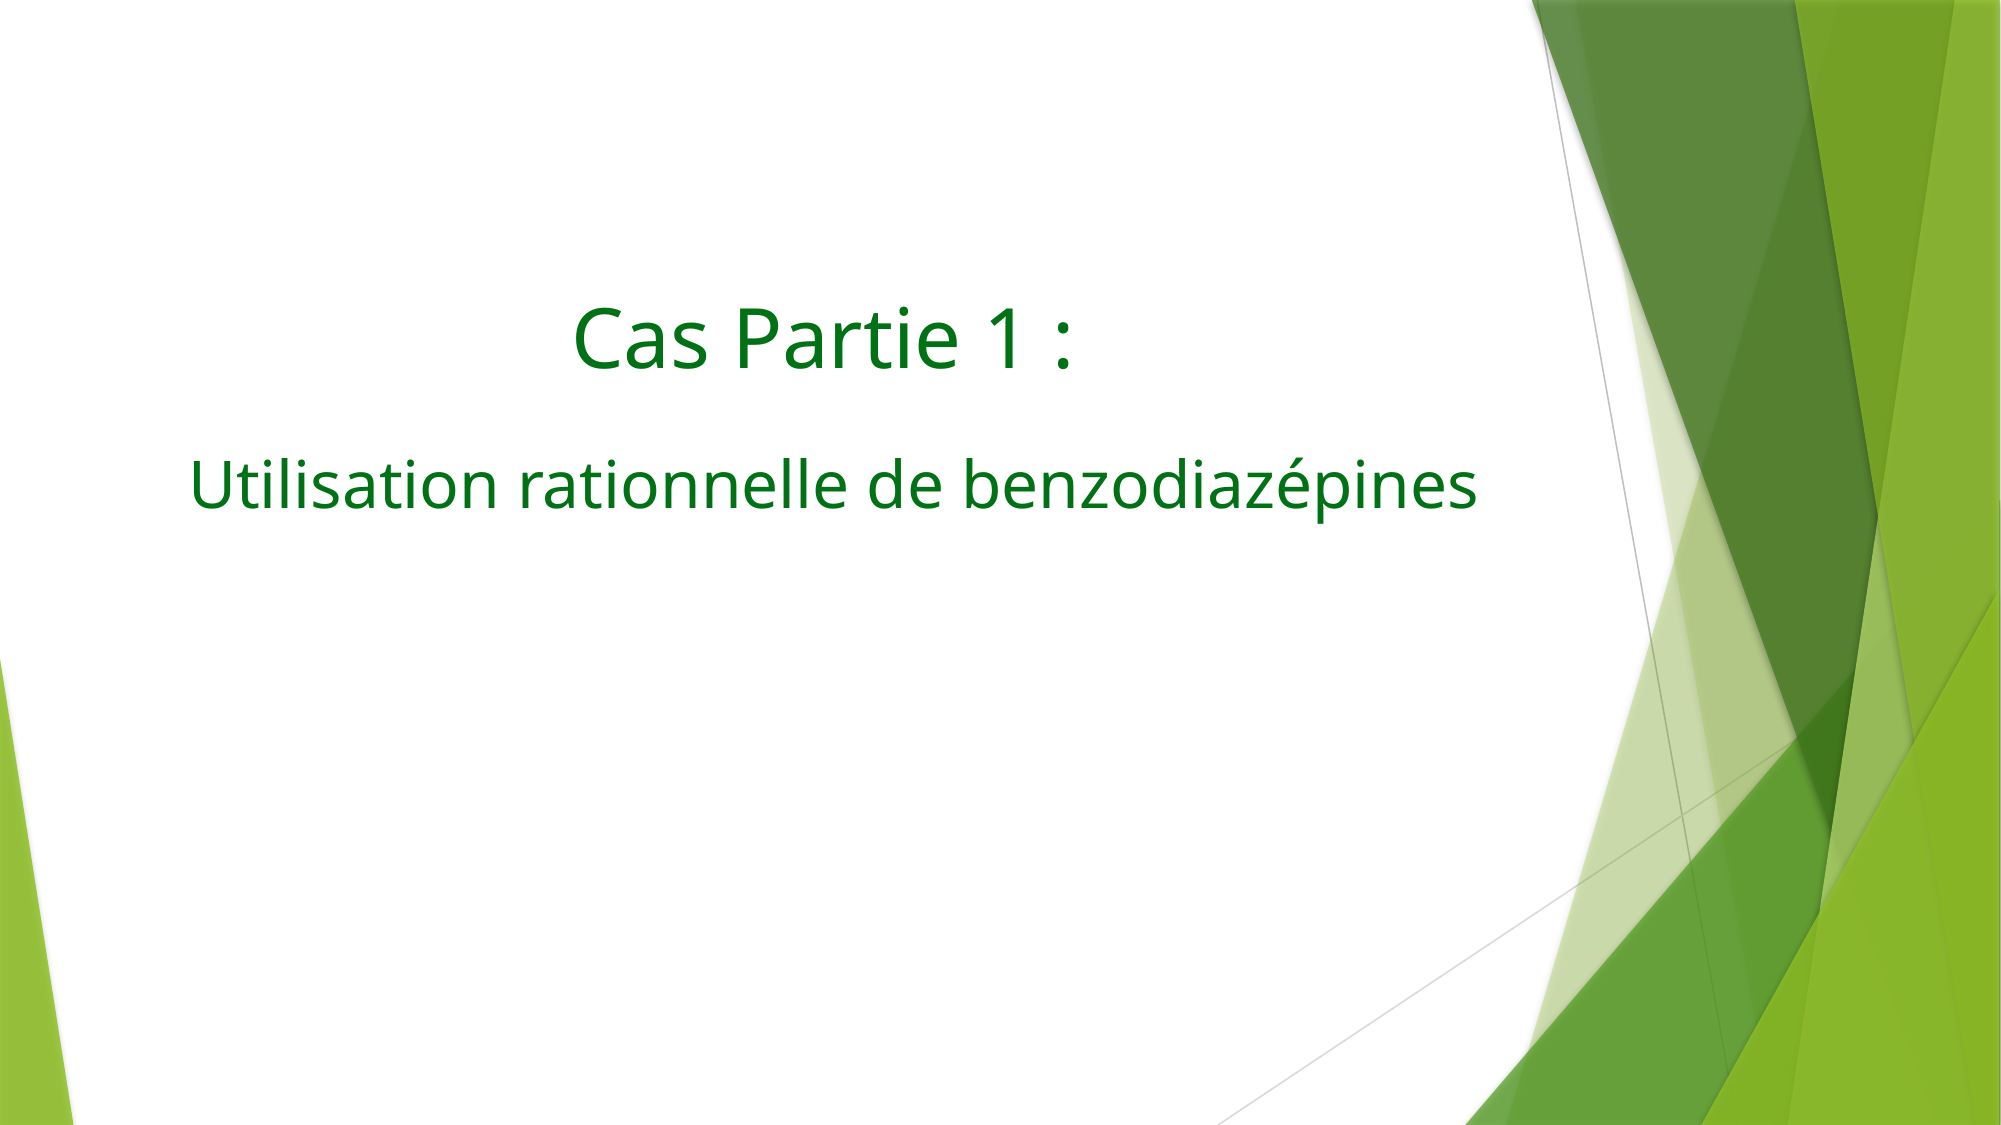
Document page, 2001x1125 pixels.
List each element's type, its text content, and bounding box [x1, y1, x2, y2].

list Utilisation rationnelle de benzodiazépines [129, 435, 1540, 577]
title Cas Partie 1 : [129, 192, 1540, 435]
